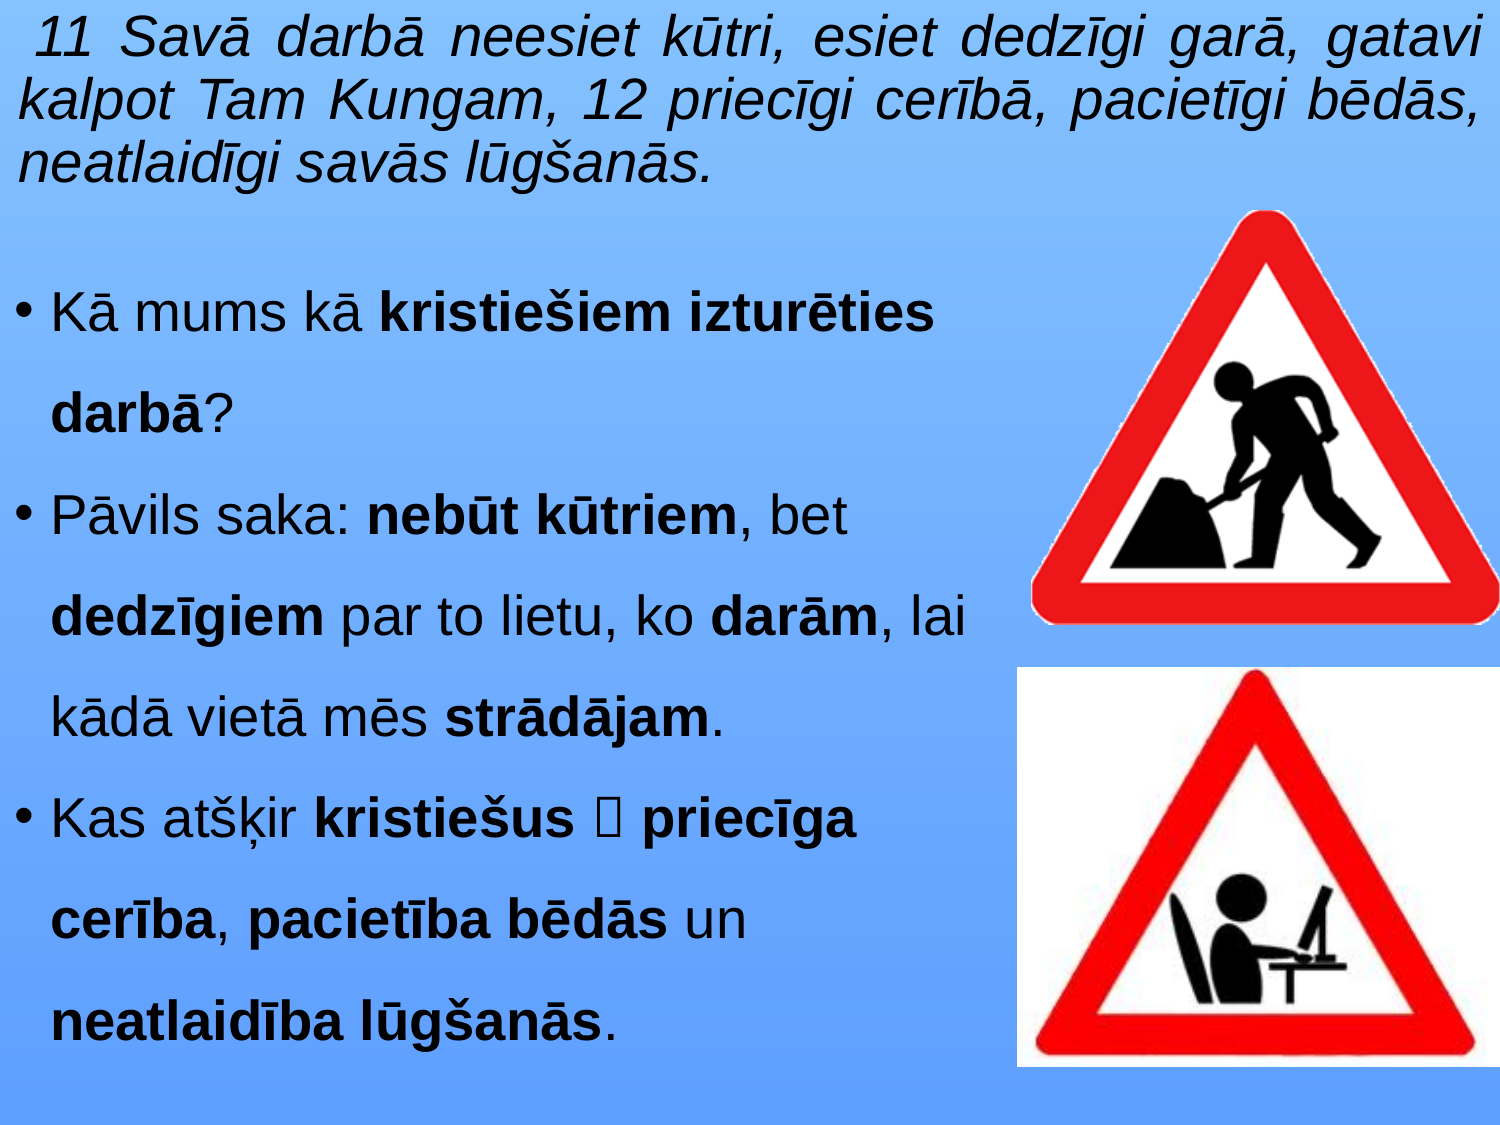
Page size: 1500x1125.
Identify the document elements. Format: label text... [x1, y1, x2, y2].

picture [1030, 210, 1500, 626]
picture [1017, 667, 1500, 1067]
list 11 Savā darbā neesiet kūtri, esiet dedzīgi garā, gatavi kalpot Tam Kungam, 12 priecīgi cerībā, pacietīgi bēdās, neatlaidīgi savās lūgšanās. [0, 0, 1500, 176]
text_box Kā mums kā kristiešiem izturēties darbā? Pāvils saka: nebūt kūtriem, bet dedzīgiem par to lietu, ko darām, lai kādā vietā mēs strādājam. Kas atšķir kristiešus  priecīga cerība, pacietība bēdās un neatlaidība lūgšanās. [0, 234, 1008, 1059]
